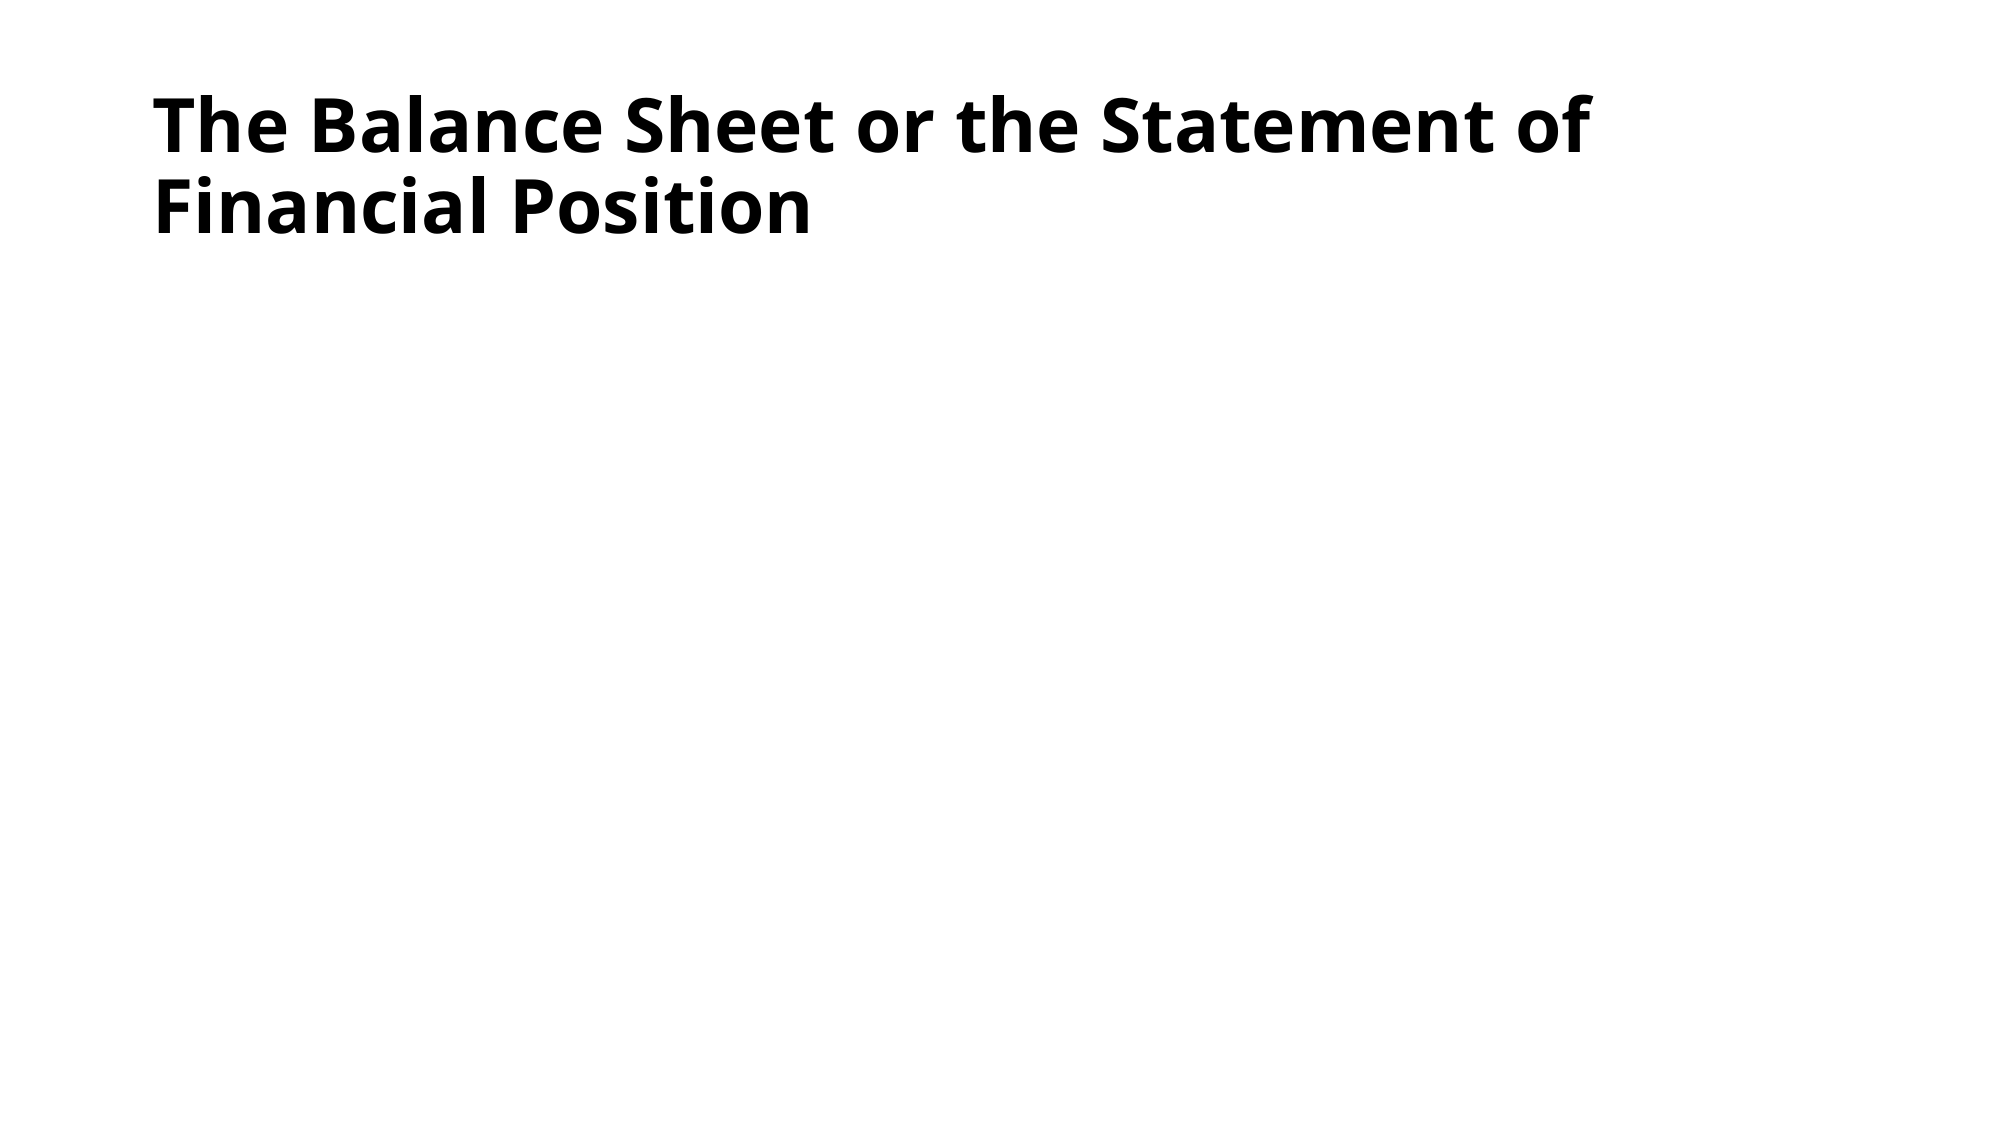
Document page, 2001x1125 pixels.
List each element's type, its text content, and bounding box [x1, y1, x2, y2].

title The Balance Sheet or the Statement of Financial Position [137, 59, 1863, 278]
